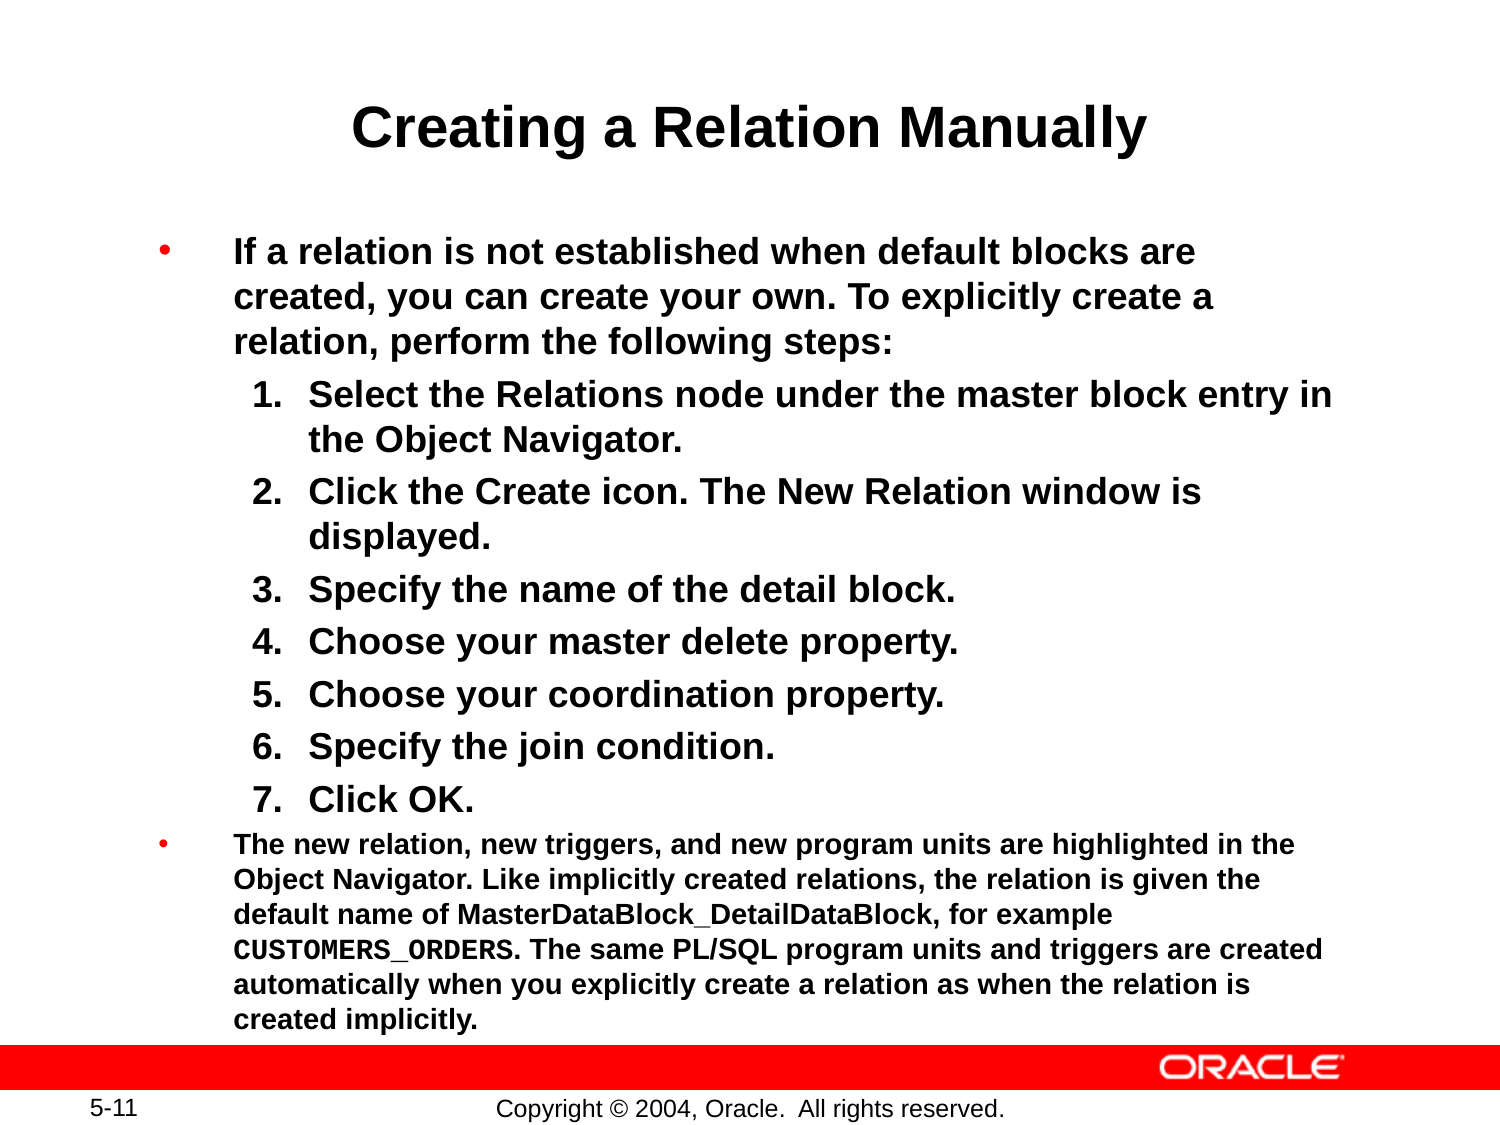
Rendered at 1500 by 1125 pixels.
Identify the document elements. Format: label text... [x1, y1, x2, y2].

list If a relation is not established when default blocks are created, you can create your own. To explicitly create a relation, perform the following steps: 1. Select the Relations node under the master block entry in the Object Navigator. 2. Click the Create icon. The New Relation window is displayed. 3. Specify the name of the detail block. 4. Choose your master delete property. 5. Choose your coordination property. 6. Specify the join condition. 7. Click OK. The new relation, new triggers, and new program units are highlighted in the Object Navigator. Like implicitly created relations, the relation is given the default name of MasterDataBlock_DetailDataBlock, for example CUSTOMERS_ORDERS. The same PL/SQL program units and triggers are created automatically when you explicitly create a relation as when the relation is created implicitly. [137, 224, 1347, 1125]
title Creating a Relation Manually [149, 87, 1351, 232]
